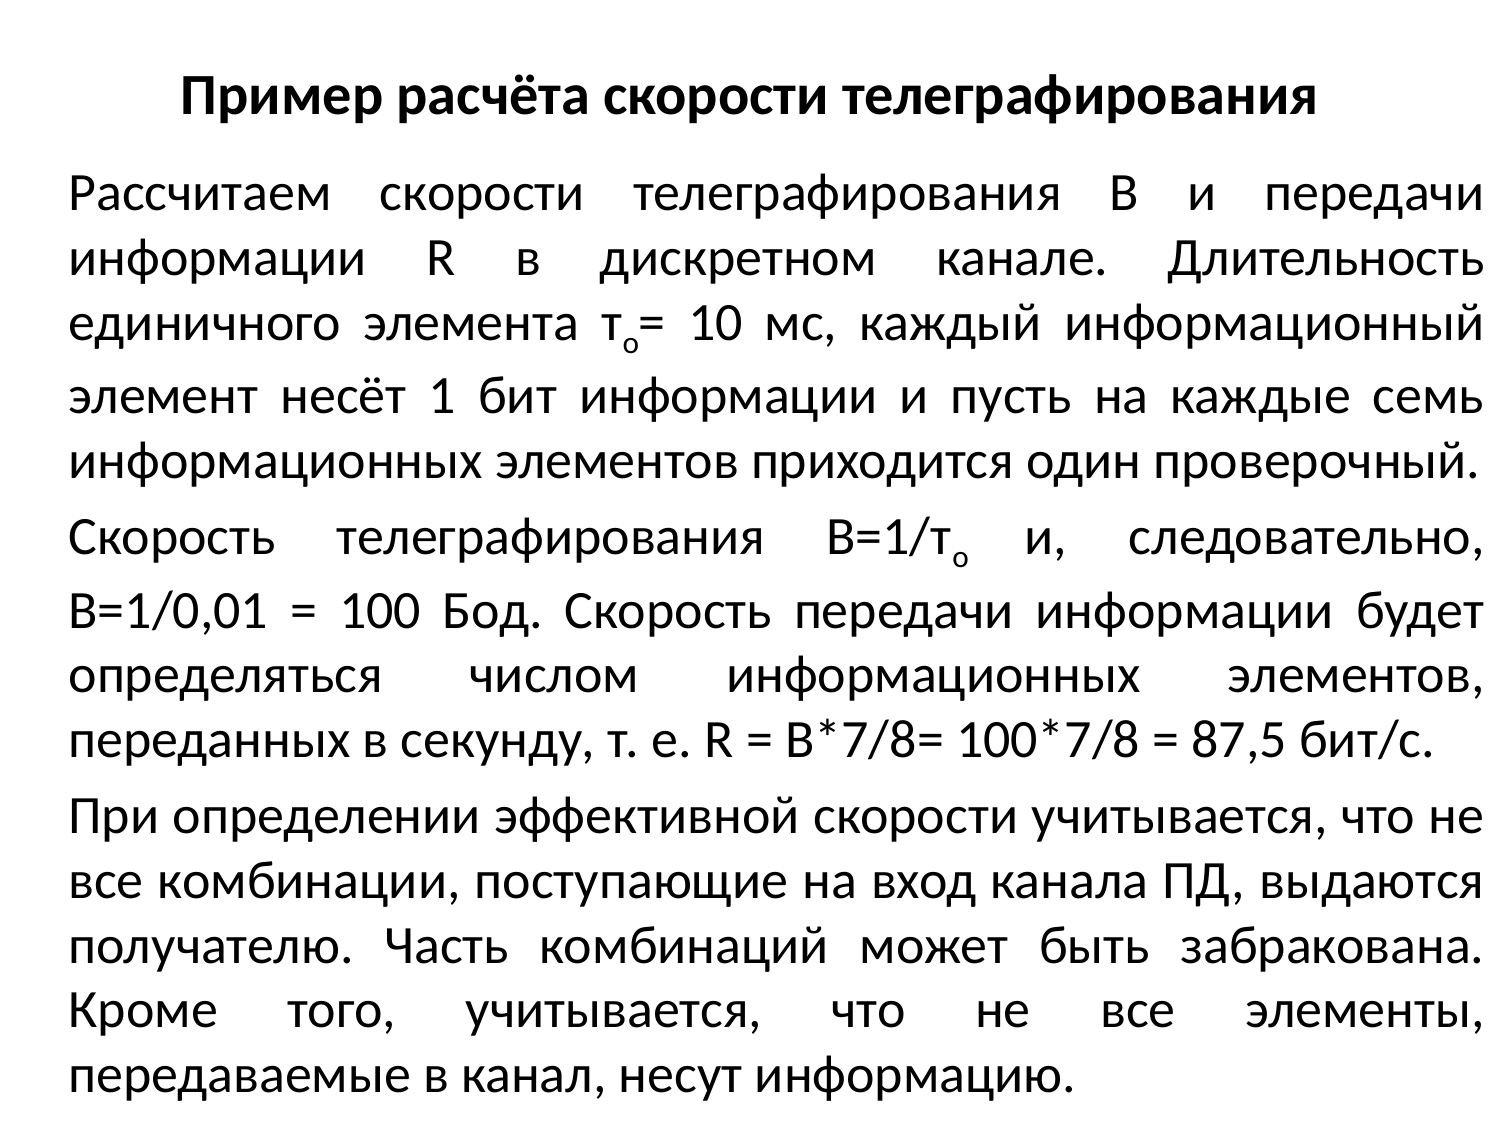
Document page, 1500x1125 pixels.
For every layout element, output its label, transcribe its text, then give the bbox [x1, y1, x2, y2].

title Пример расчёта скорости телеграфирования [75, 45, 1425, 138]
list Рассчитаем скорости телеграфирования В и передачи информации R в дискретном канале. Длительность единичного элемента то= 10 мс, каждый информационный элемент несёт 1 бит информации и пусть на каждые семь информационных элементов приходится один проверочный. Скорость телеграфирования В=1/то и, следовательно, B=1/0,01 = 100 Бод. Скорость передачи информации будет определяться числом информационных элементов, переданных в секунду, т. е. R = B*7/8= 100*7/8 = 87,5 бит/с. При определении эффективной скорости учитывается, что не все комбинации, поступающие на вход канала ПД, выдаются получателю. Часть комбинаций может быть забракована. Кроме того, учитывается, что не все элементы, передаваемые в канал, несут информацию. [0, 149, 1500, 1125]
